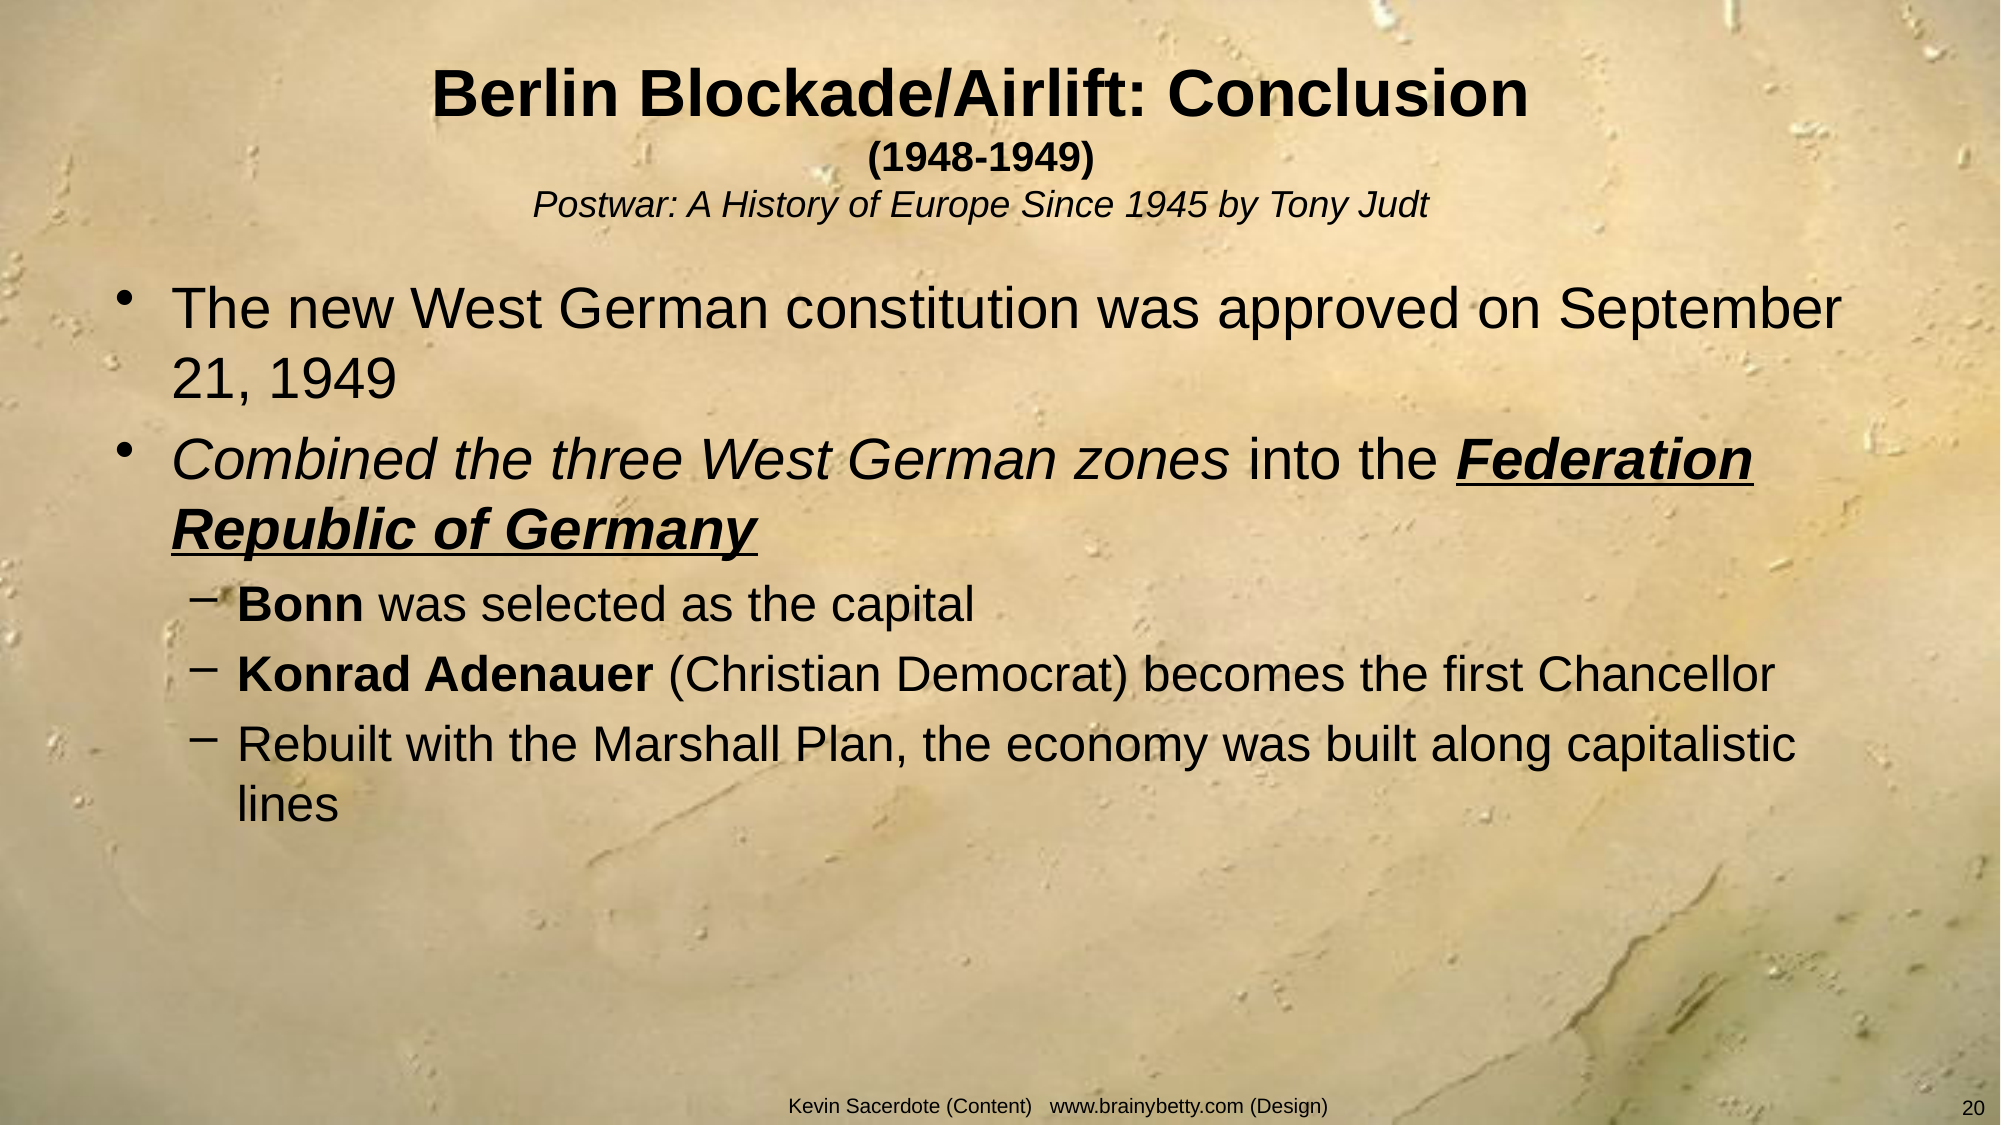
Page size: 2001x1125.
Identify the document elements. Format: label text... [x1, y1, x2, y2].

picture [0, 0, 2001, 1125]
footer Kevin Sacerdote (Content) www.brainybetty.com (Design) [516, 1084, 1601, 1125]
title Berlin Blockade/Airlift: Conclusion (1948-1949) Postwar: A History of Europe Since 1945 by Tony Judt [275, 24, 1688, 250]
slide_number 20 [1733, 1087, 2000, 1125]
list The new West German constitution was approved on September 21, 1949 Combined the three West German zones into the Federation Republic of Germany Bonn was selected as the capital Konrad Adenauer (Christian Democrat) becomes the first Chancellor Rebuilt with the Marshall Plan, the economy was built along capitalistic lines [99, 262, 1900, 1005]
